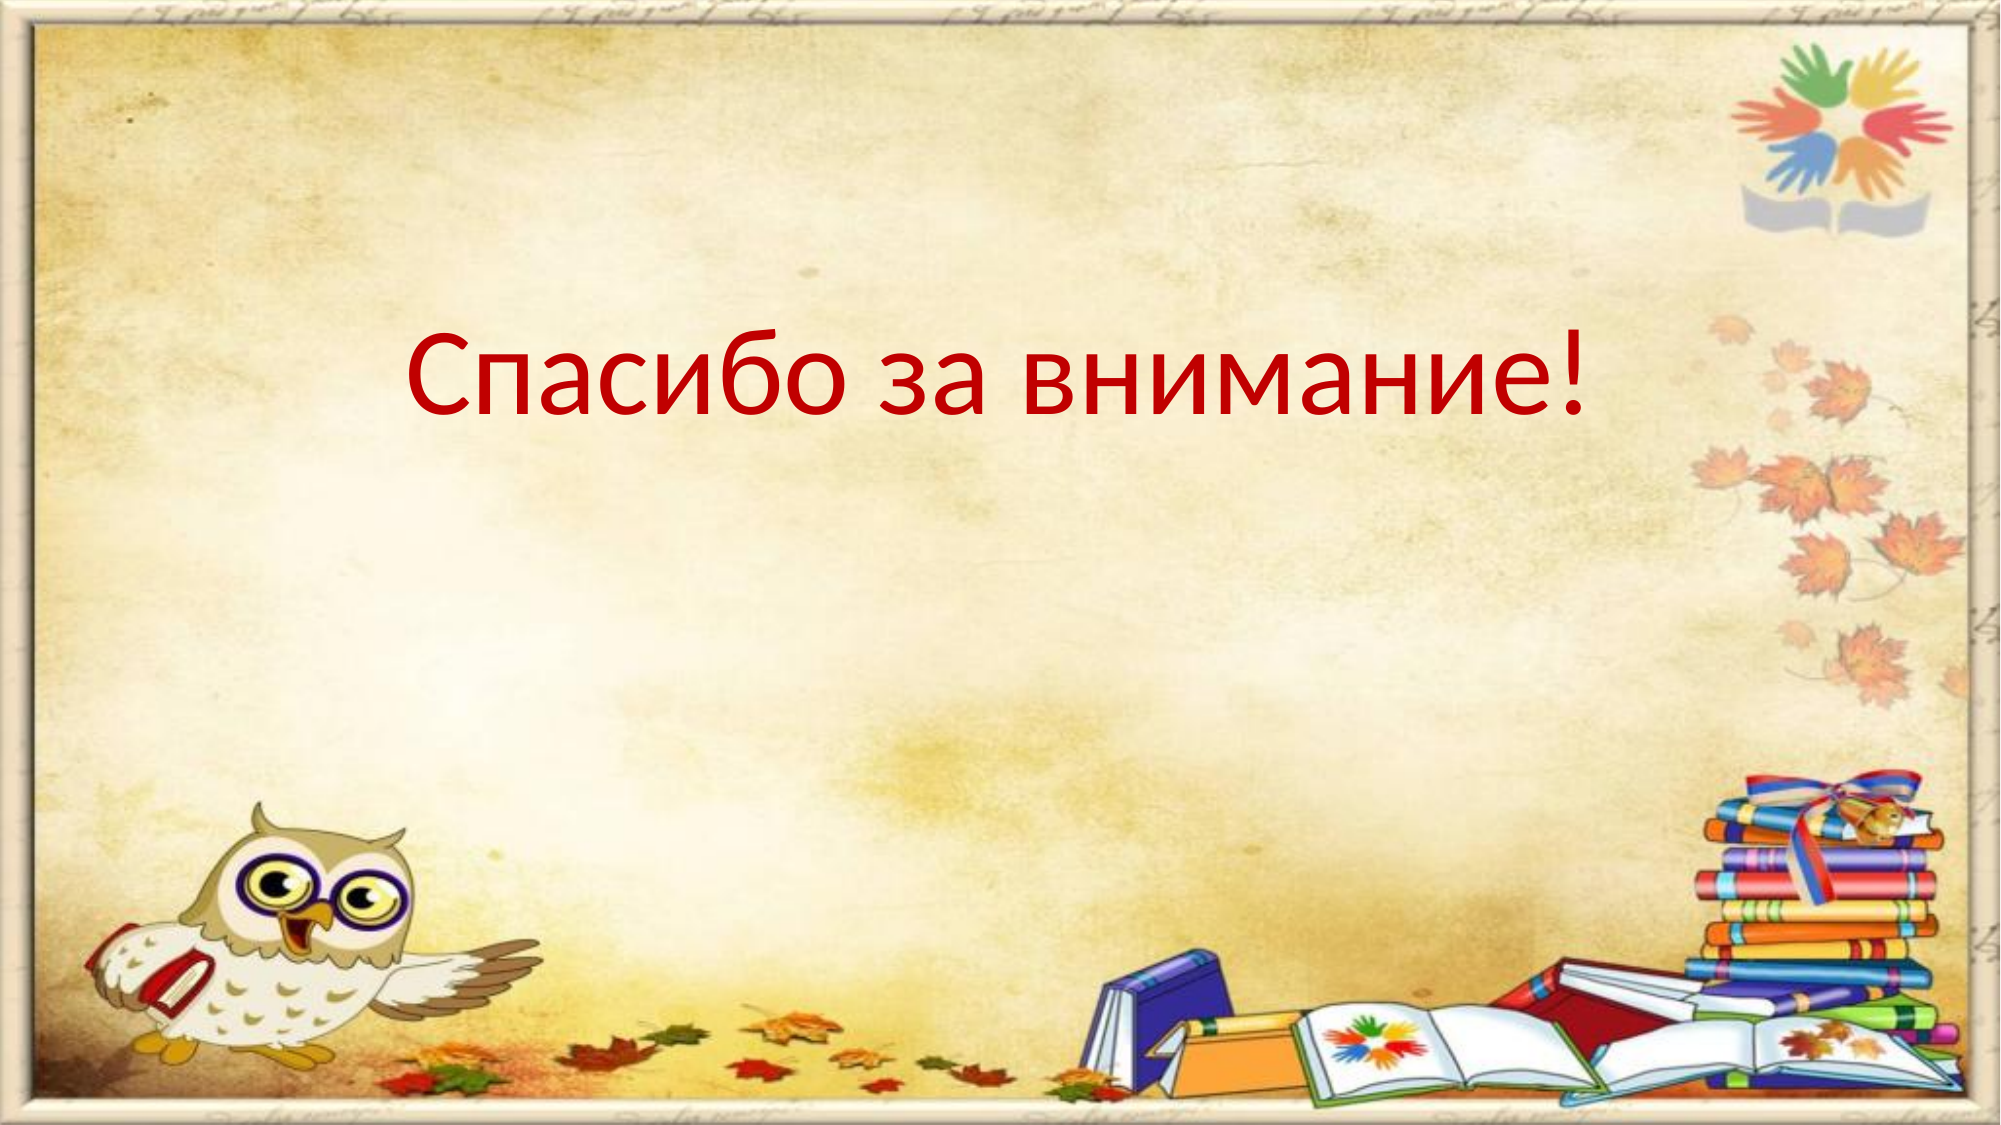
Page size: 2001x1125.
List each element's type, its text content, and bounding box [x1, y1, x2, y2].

list Спасибо за внимание! [137, 299, 1863, 1014]
picture [0, 0, 2001, 1125]
